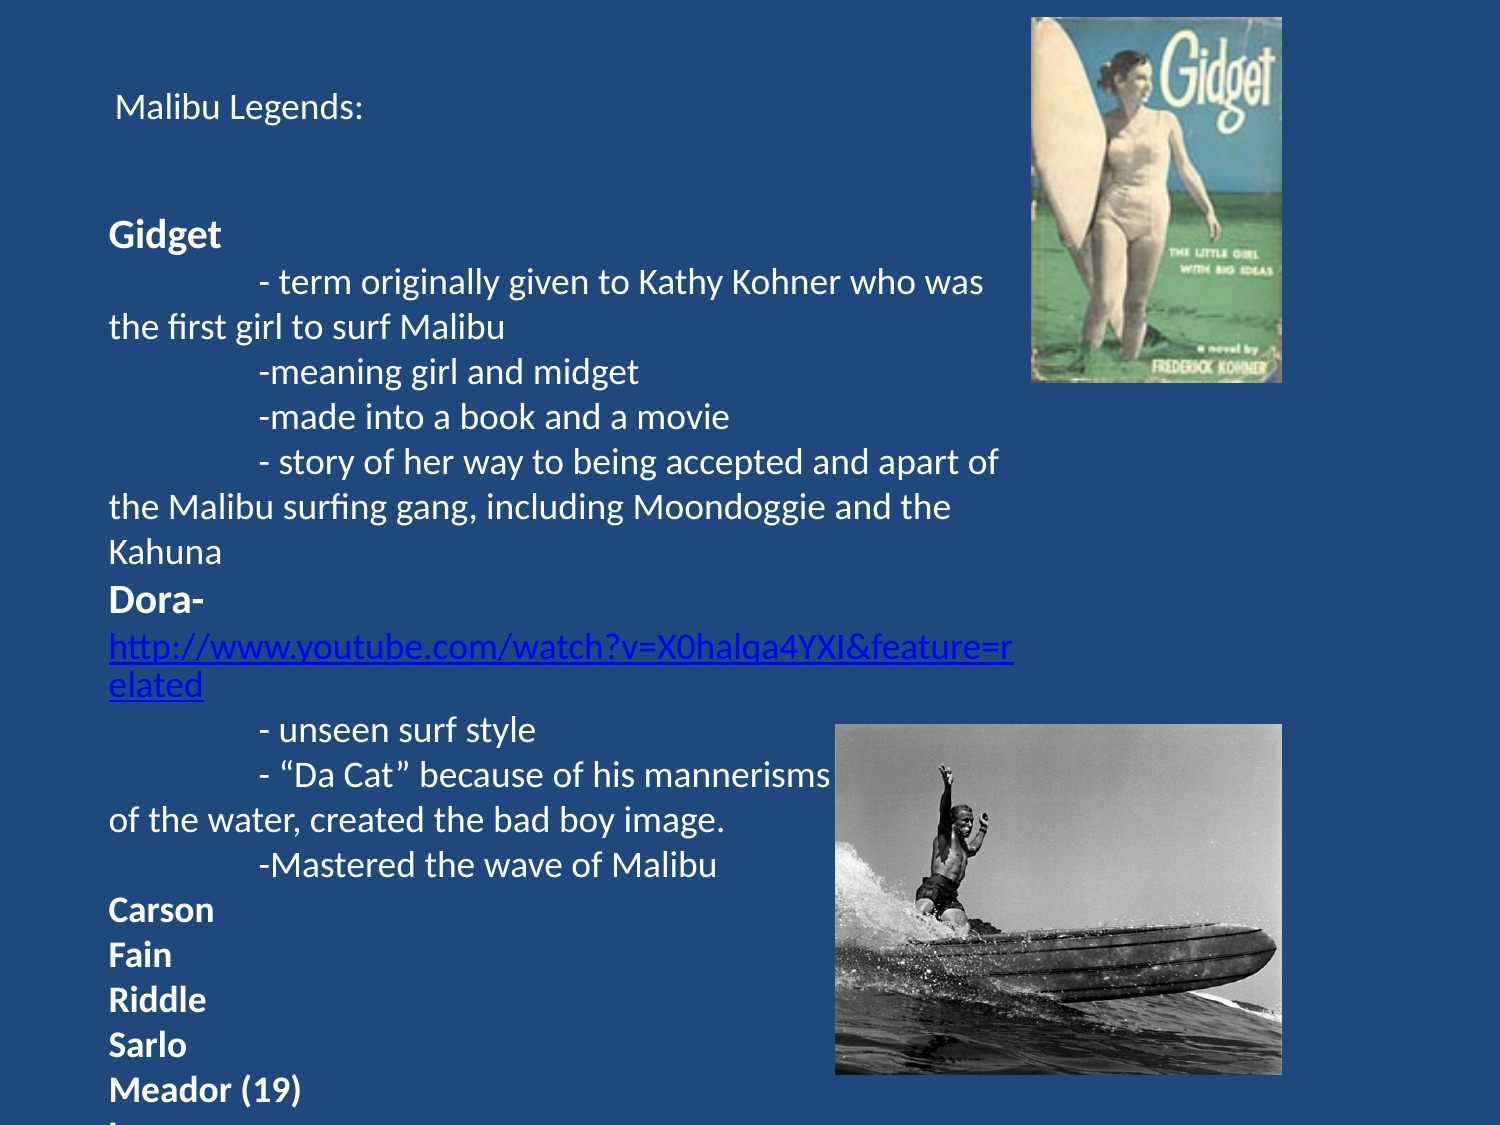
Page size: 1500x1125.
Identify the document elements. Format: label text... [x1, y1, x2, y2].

text_box Gidget - term originally given to Kathy Kohner who was the first girl to surf Malibu -meaning girl and midget -made into a book and a movie - story of her way to being accepted and apart of the Malibu surfing gang, including Moondoggie and the Kahuna Dora- http://www.youtube.com/watch?v=X0halqa4YXI&feature=related - unseen surf style - “Da Cat” because of his mannerisms in and out of the water, created the bad boy image. -Mastered the wave of Malibu Carson Fain Riddle Sarlo Meador (19) Lyon [93, 199, 1032, 1125]
text_box Malibu Legends: [99, 74, 563, 135]
picture [835, 724, 1282, 1075]
picture [1031, 17, 1282, 383]
